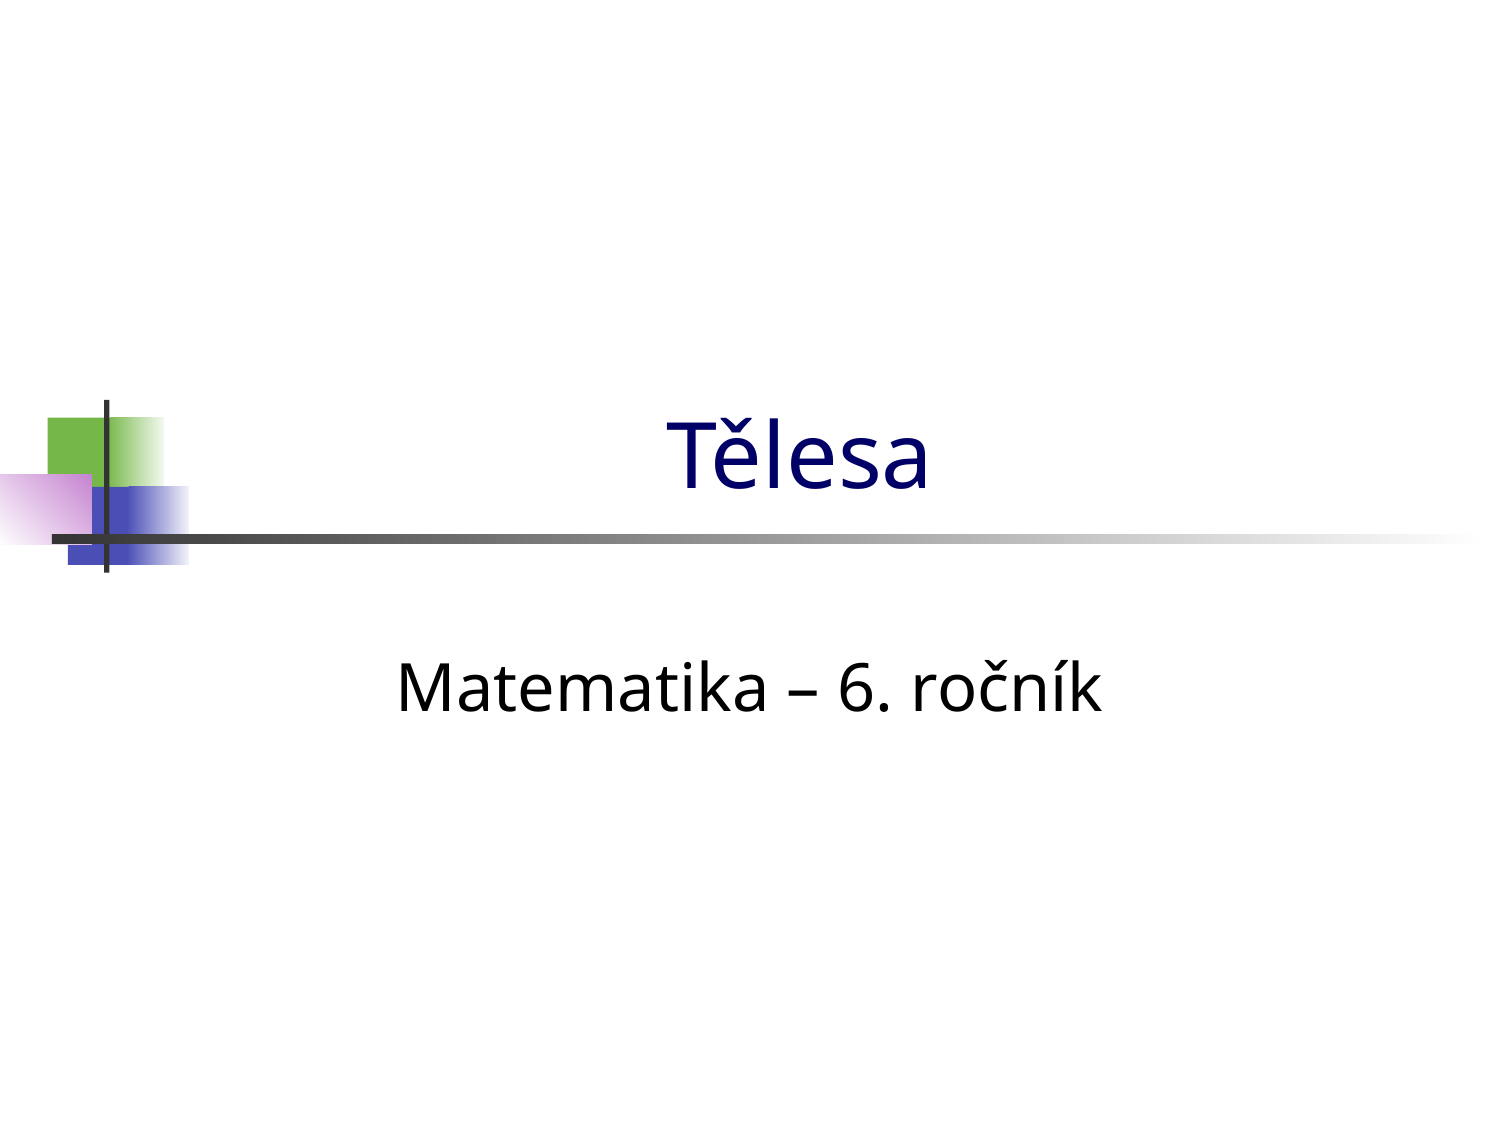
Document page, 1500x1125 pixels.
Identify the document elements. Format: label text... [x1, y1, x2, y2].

title Tělesa [162, 274, 1438, 516]
subtitle Matematika – 6. ročník [224, 637, 1276, 926]
